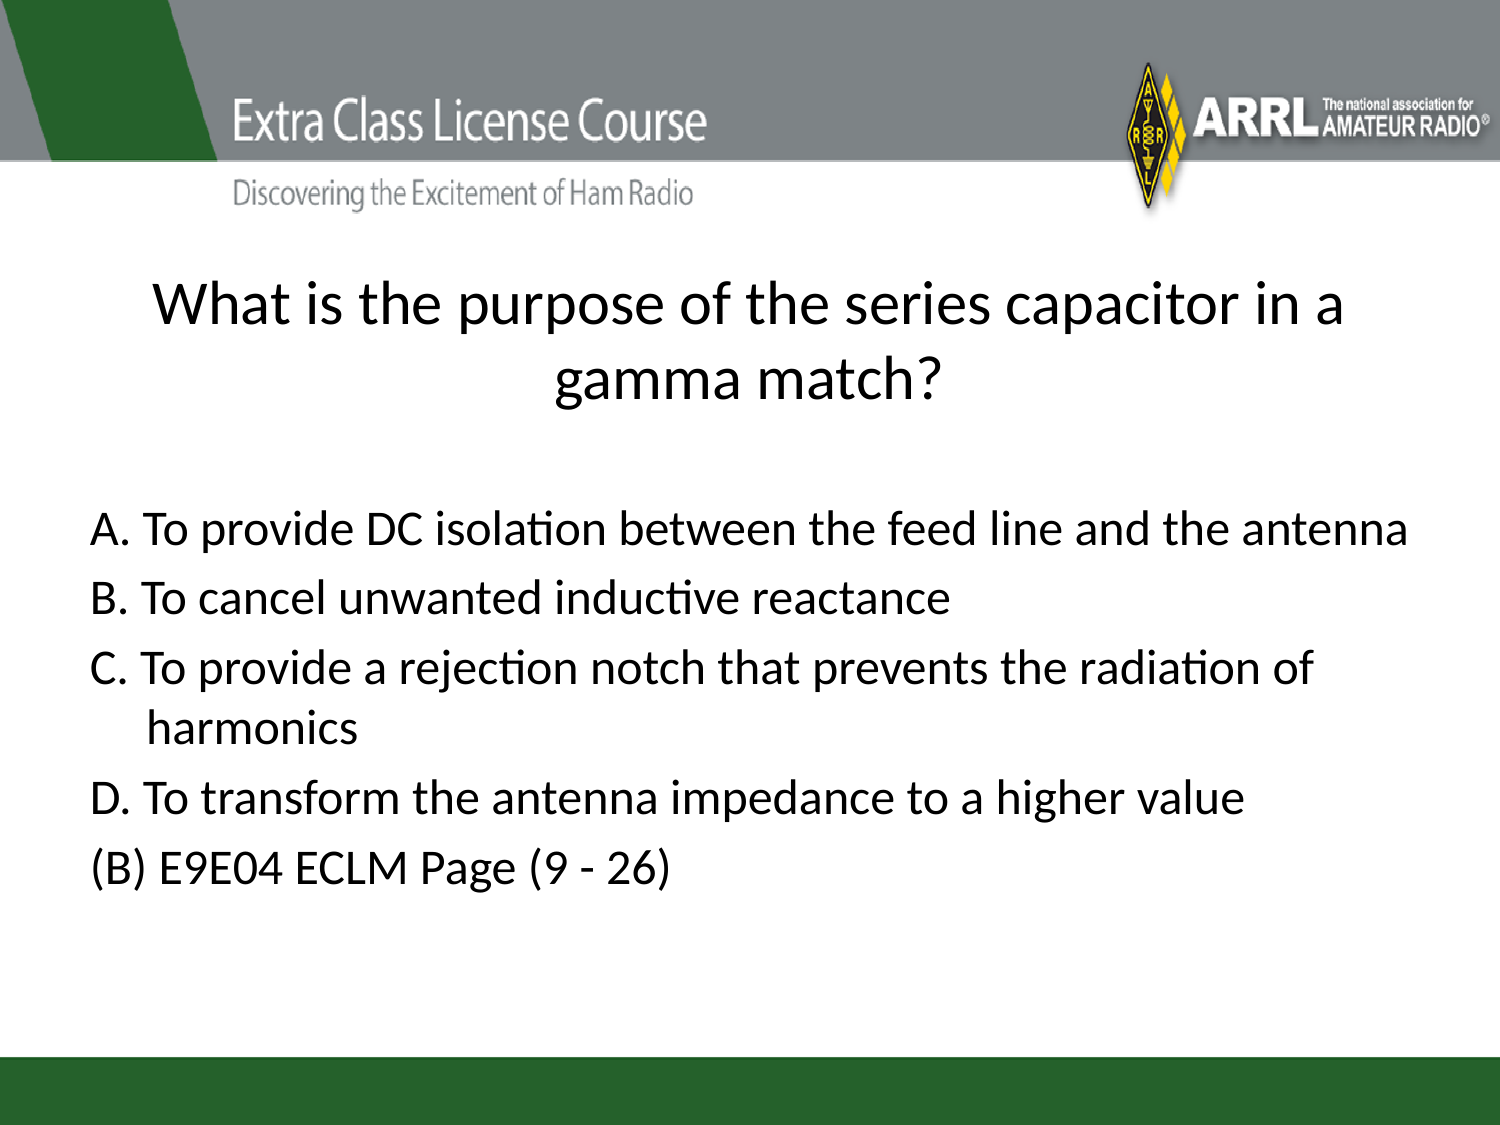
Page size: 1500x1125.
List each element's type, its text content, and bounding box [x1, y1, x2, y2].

title What is the purpose of the series capacitor in a gamma match? [75, 254, 1425, 435]
list A. To provide DC isolation between the feed line and the antenna B. To cancel unwanted inductive reactance C. To provide a rejection notch that prevents the radiation of harmonics D. To transform the antenna impedance to a higher value (B) E9E04 ECLM Page (9 - 26) [75, 487, 1425, 1005]
picture [0, 0, 1500, 1125]
